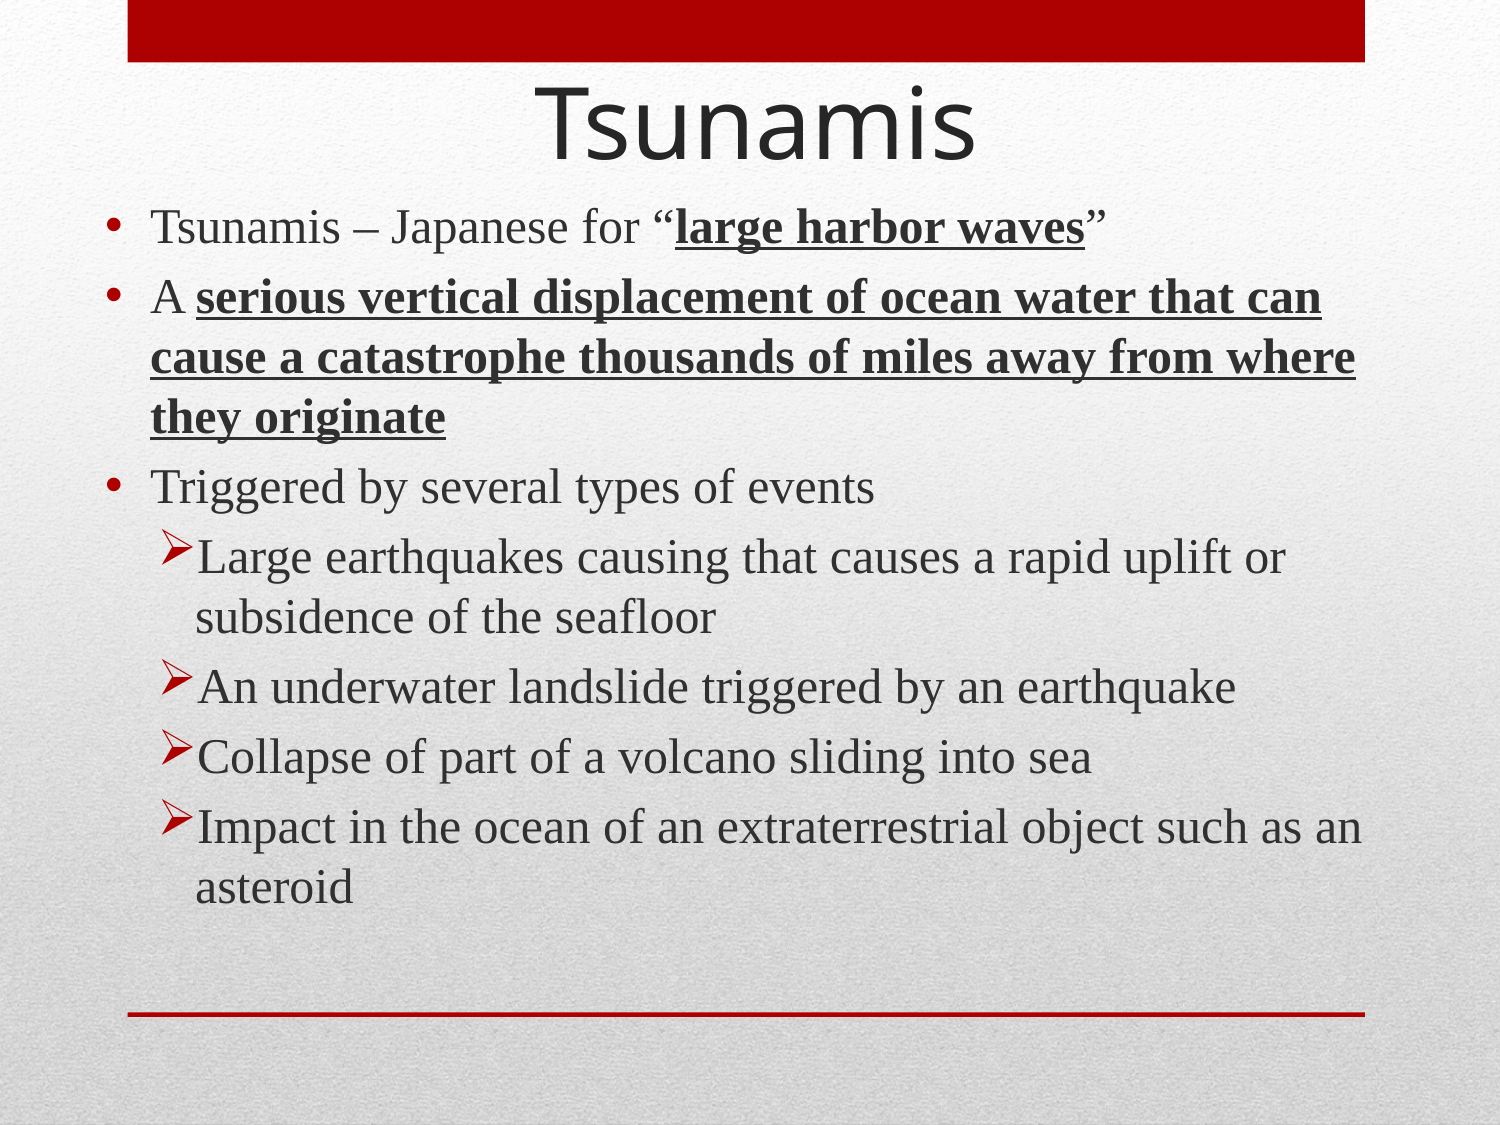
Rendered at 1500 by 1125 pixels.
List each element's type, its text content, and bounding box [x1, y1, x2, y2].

list Tsunamis – Japanese for “large harbor waves” A serious vertical displacement of ocean water that can cause a catastrophe thousands of miles away from where they originate Triggered by several types of events Large earthquakes causing that causes a rapid uplift or subsidence of the seafloor An underwater landslide triggered by an earthquake Collapse of part of a volcano sliding into sea Impact in the ocean of an extraterrestrial object such as an asteroid [37, 174, 1463, 1013]
title Tsunamis [187, 0, 1325, 188]
